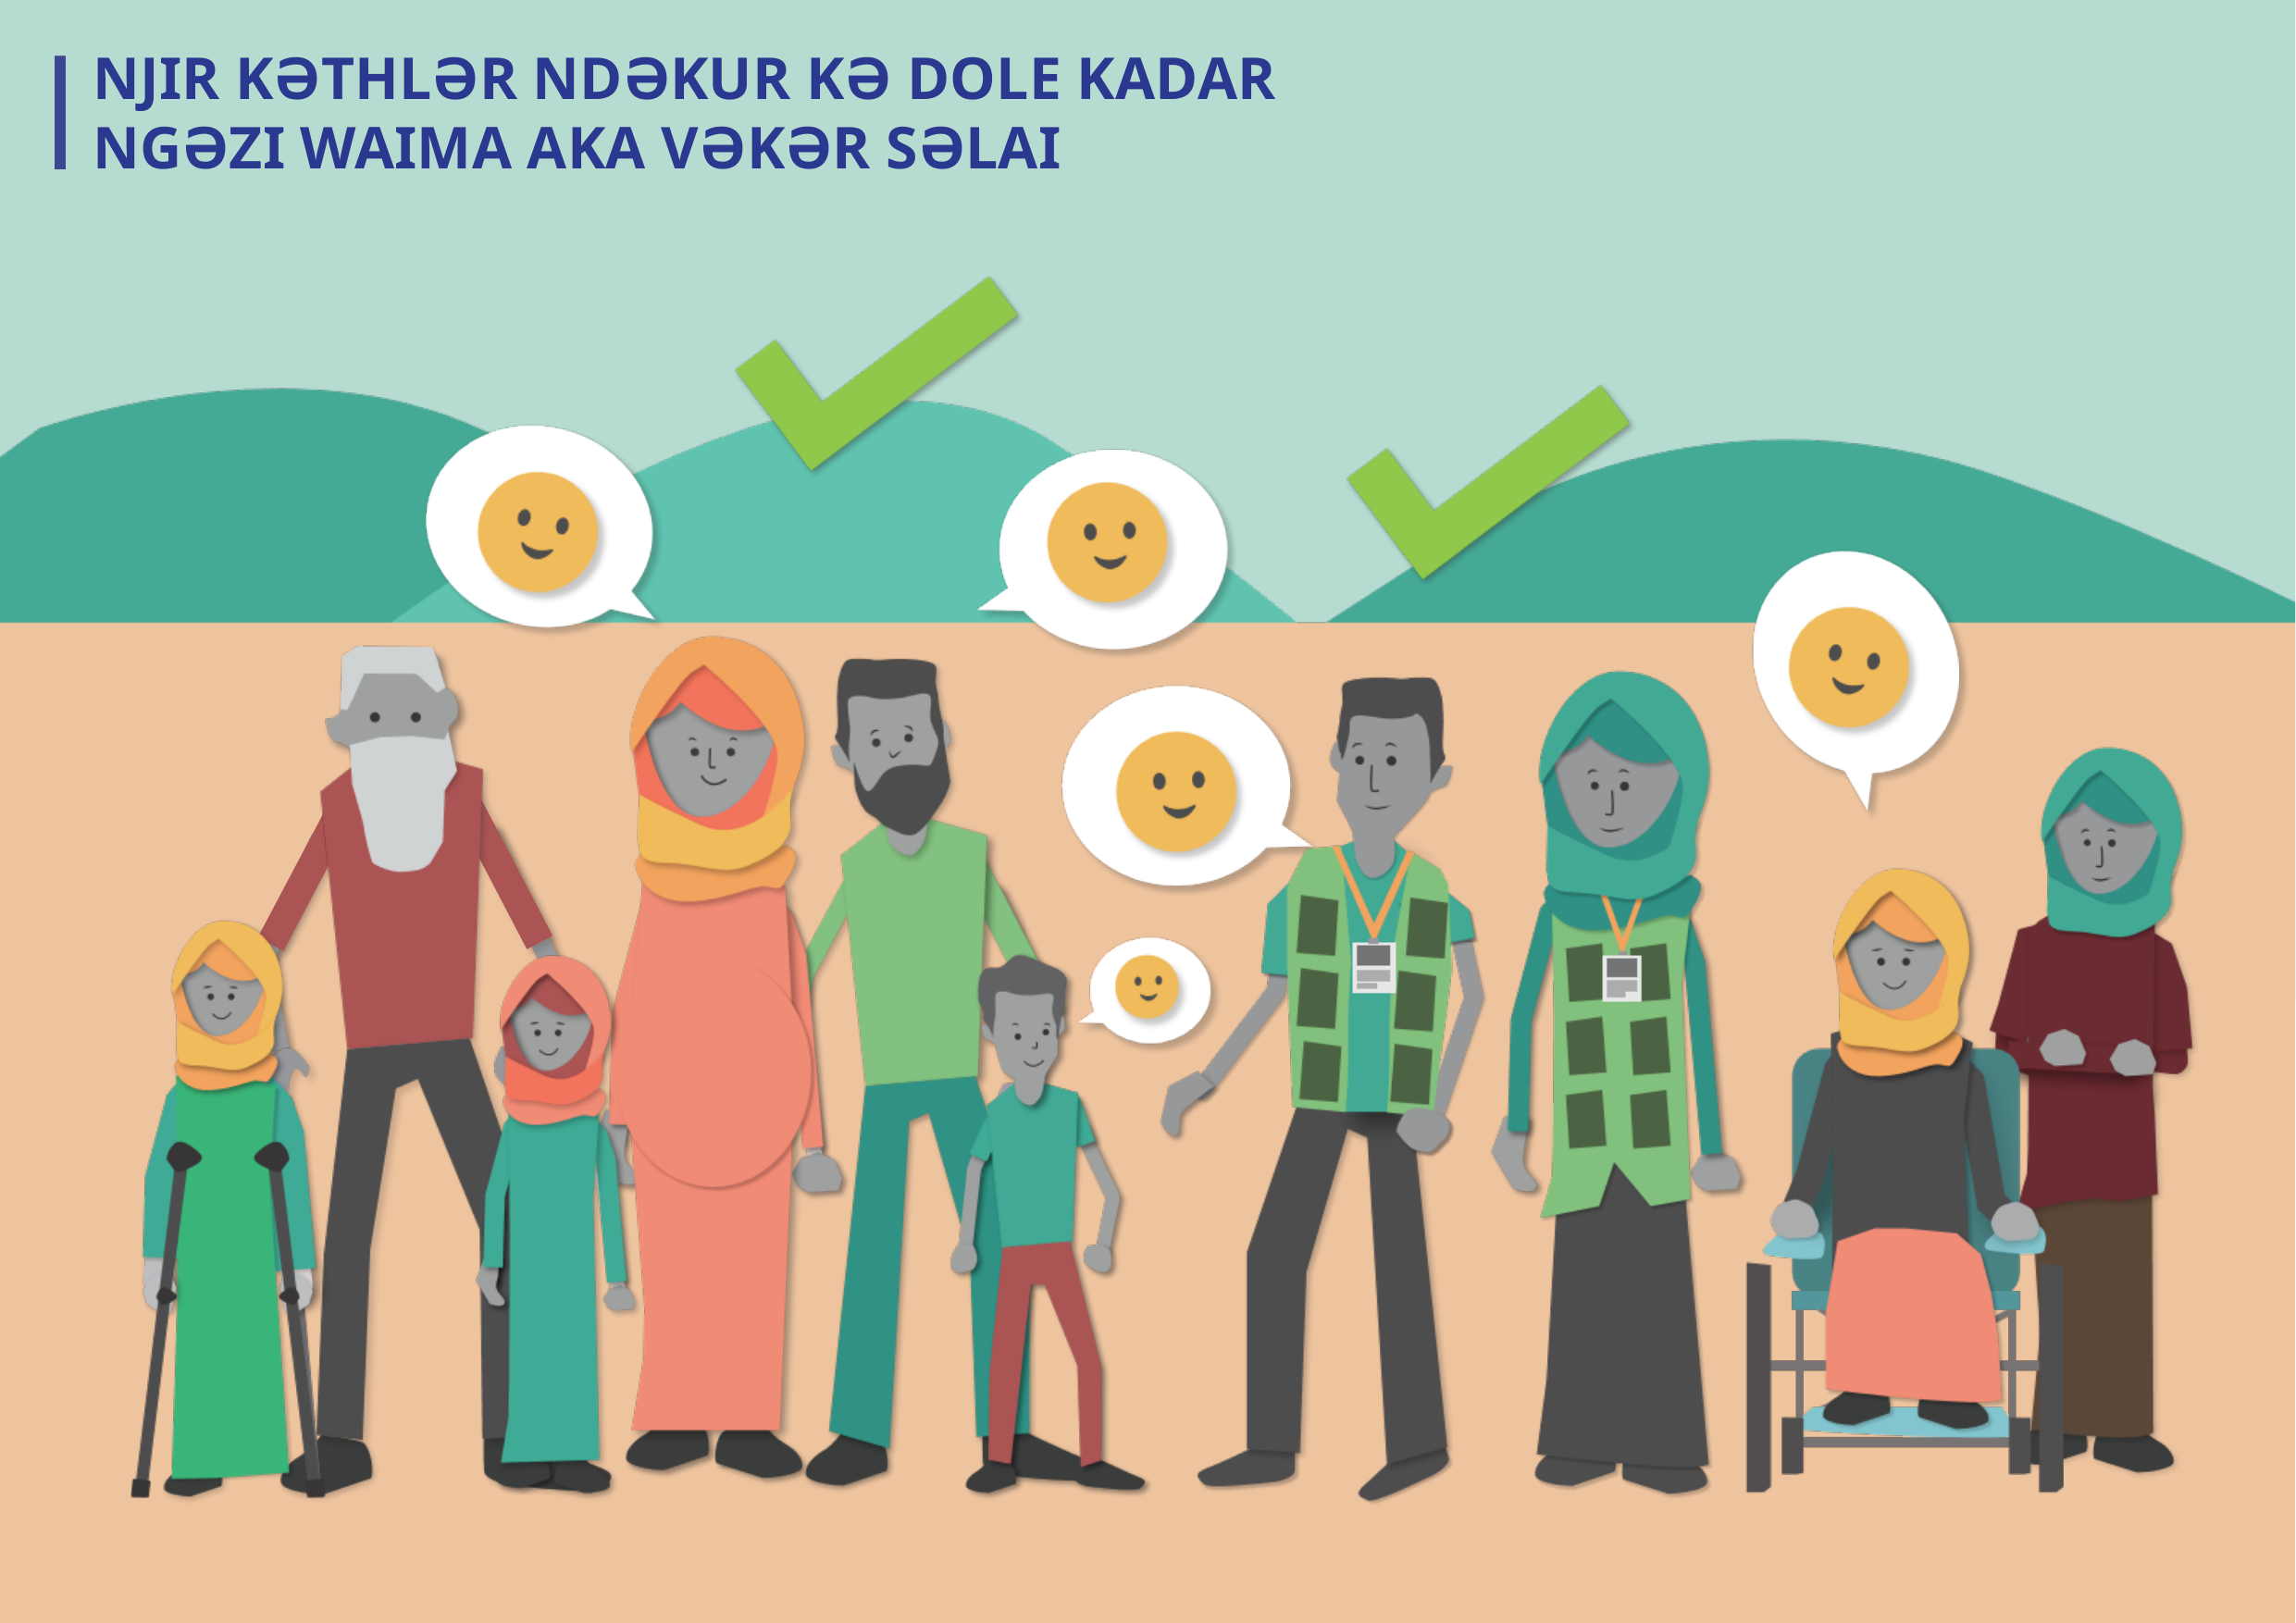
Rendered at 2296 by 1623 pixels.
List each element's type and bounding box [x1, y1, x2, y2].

text_box [0, 0, 2296, 1623]
